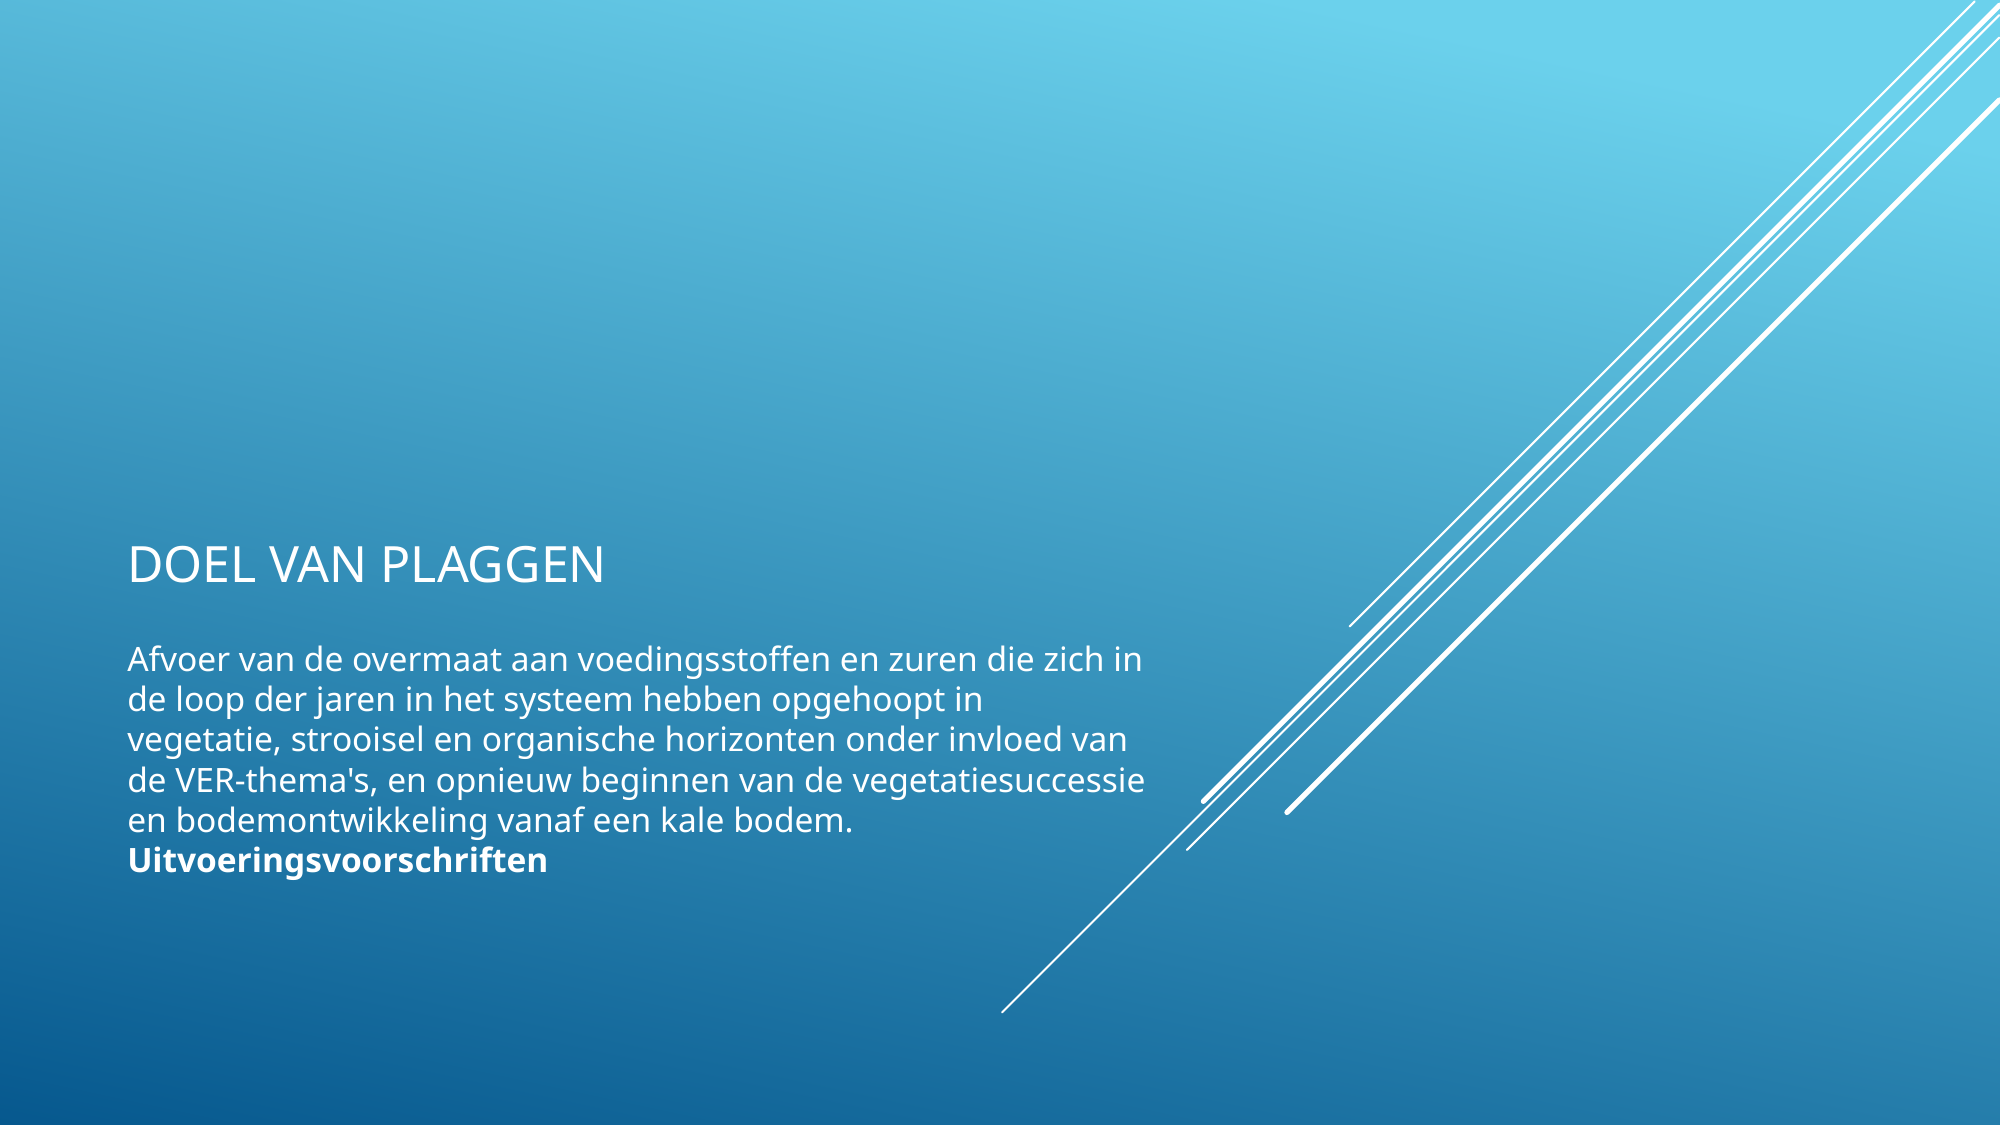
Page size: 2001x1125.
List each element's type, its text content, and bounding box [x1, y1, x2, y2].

subtitle Afvoer van de overmaat aan voedingsstoffen en zuren die zich in de loop der jaren in het systeem hebben opgehoopt in vegetatie, strooisel en organische horizonten onder invloed van de VER-thema's, en opnieuw beginnen van de vegetatiesuccessie en bodemontwikkeling vanaf een kale bodem. Uitvoeringsvoorschriften [112, 630, 1163, 950]
title Doel van plaggen [112, 112, 1425, 600]
